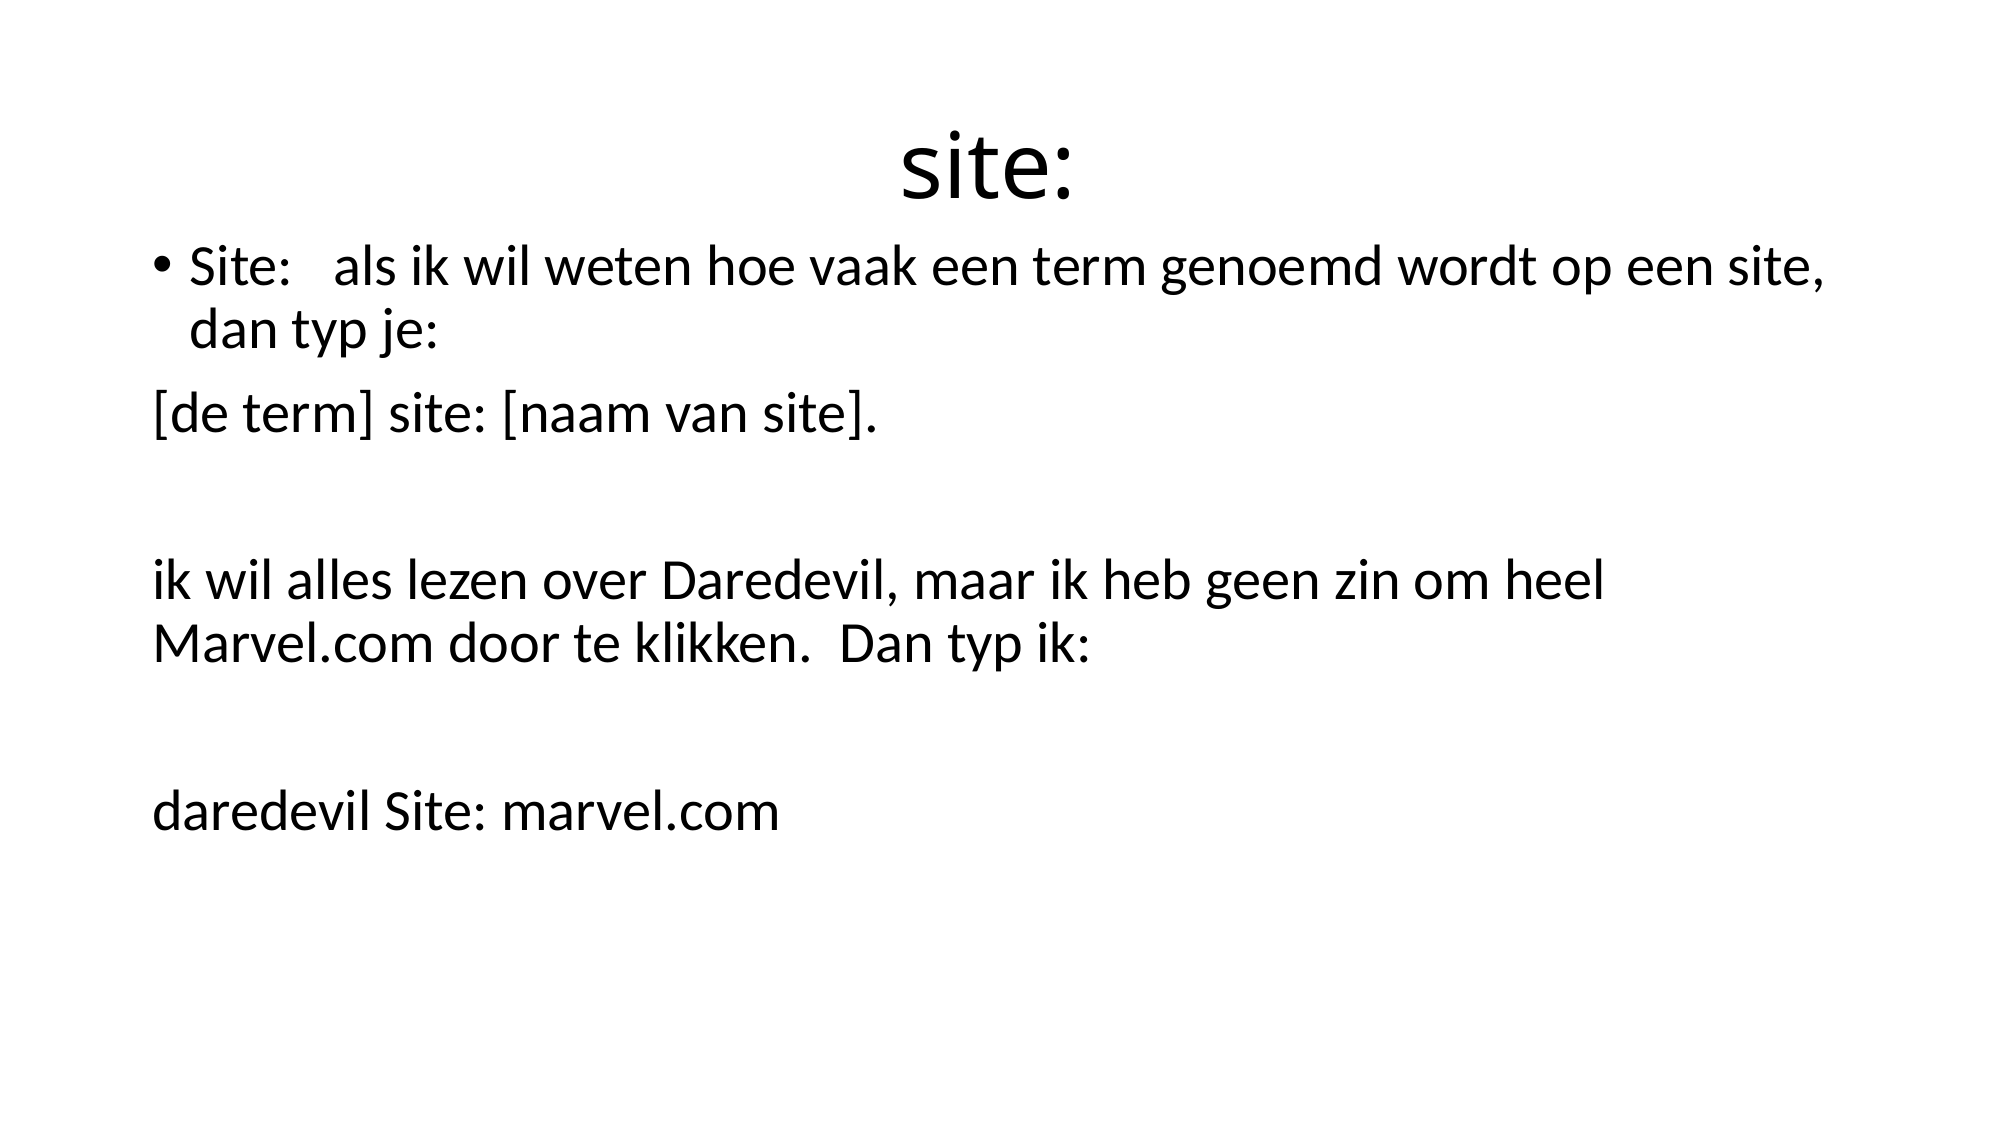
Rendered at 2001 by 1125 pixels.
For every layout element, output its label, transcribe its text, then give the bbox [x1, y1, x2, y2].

list Site: als ik wil weten hoe vaak een term genoemd wordt op een site, dan typ je: [de term] site: [naam van site]. ik wil alles lezen over Daredevil, maar ik heb geen zin om heel Marvel.com door te klikken. Dan typ ik: daredevil Site: marvel.com [137, 227, 1863, 942]
title site: [137, 59, 1863, 227]
